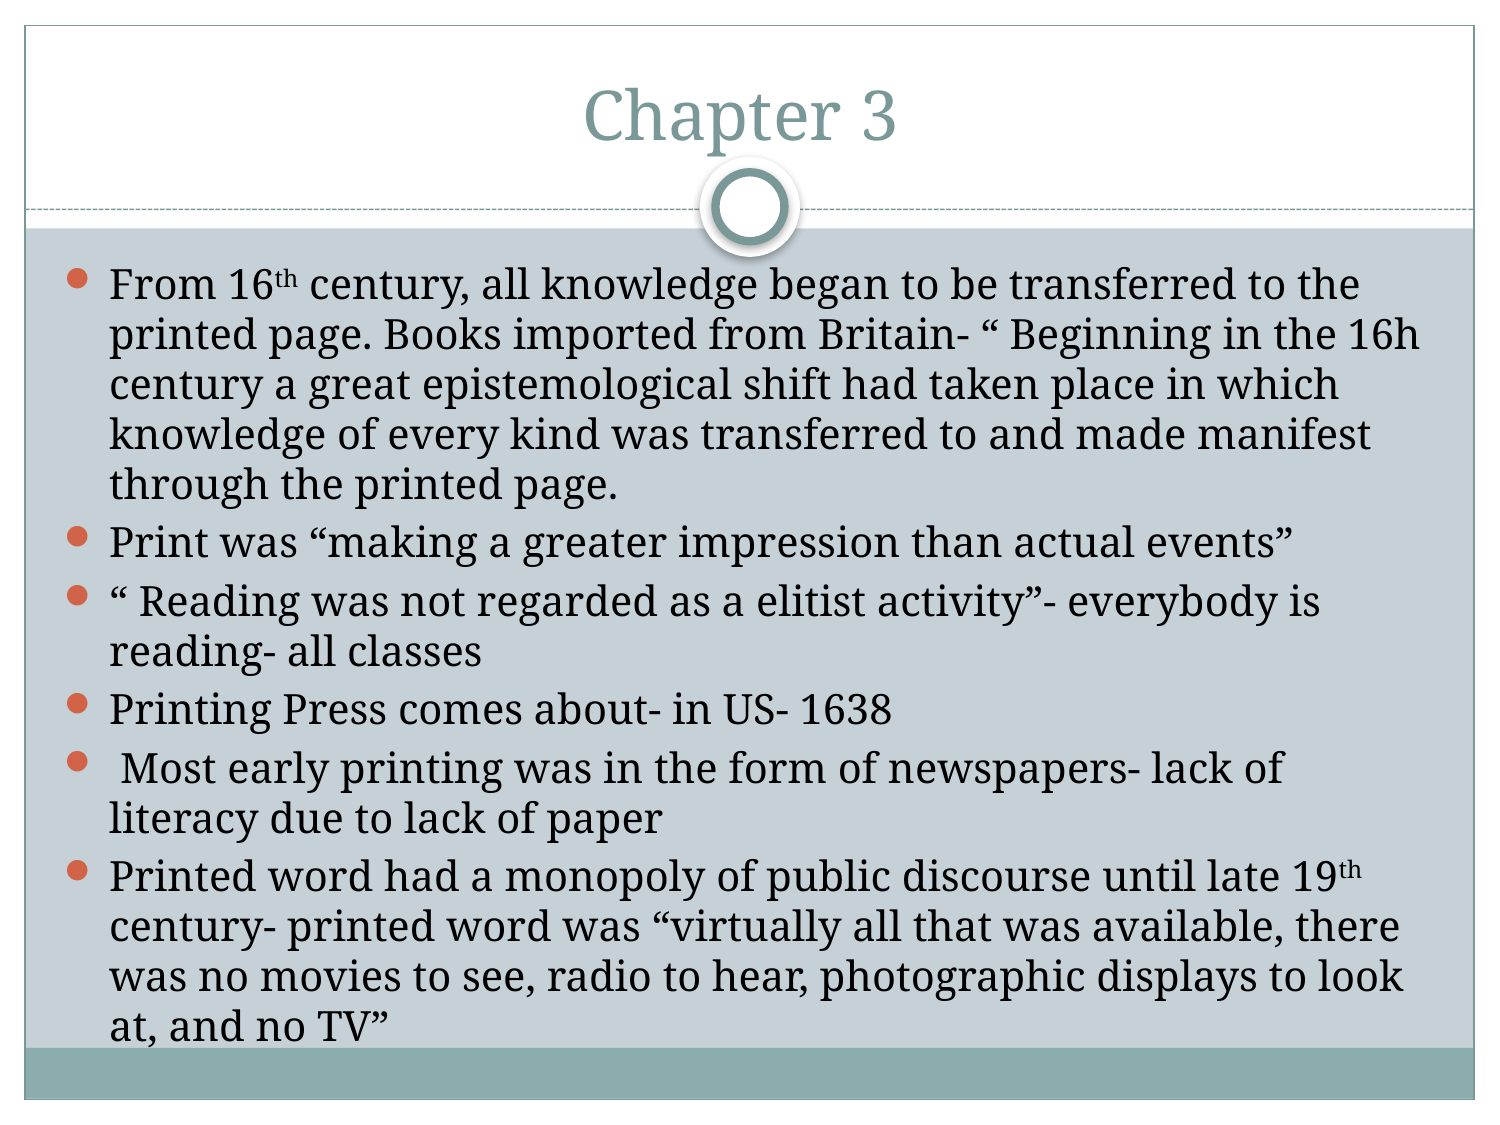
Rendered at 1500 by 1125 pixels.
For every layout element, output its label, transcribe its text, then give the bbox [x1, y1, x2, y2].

list From 16th century, all knowledge began to be transferred to the printed page. Books imported from Britain- “ Beginning in the 16h century a great epistemological shift had taken place in which knowledge of every kind was transferred to and made manifest through the printed page. Print was “making a greater impression than actual events” “ Reading was not regarded as a elitist activity”- everybody is reading- all classes Printing Press comes about- in US- 1638 Most early printing was in the form of newspapers- lack of literacy due to lack of paper Printed word had a monopoly of public discourse until late 19th century- printed word was “virtually all that was available, there was no movies to see, radio to hear, photographic displays to look at, and no TV” [49, 250, 1445, 1001]
title Chapter 3 [49, 37, 1450, 162]
